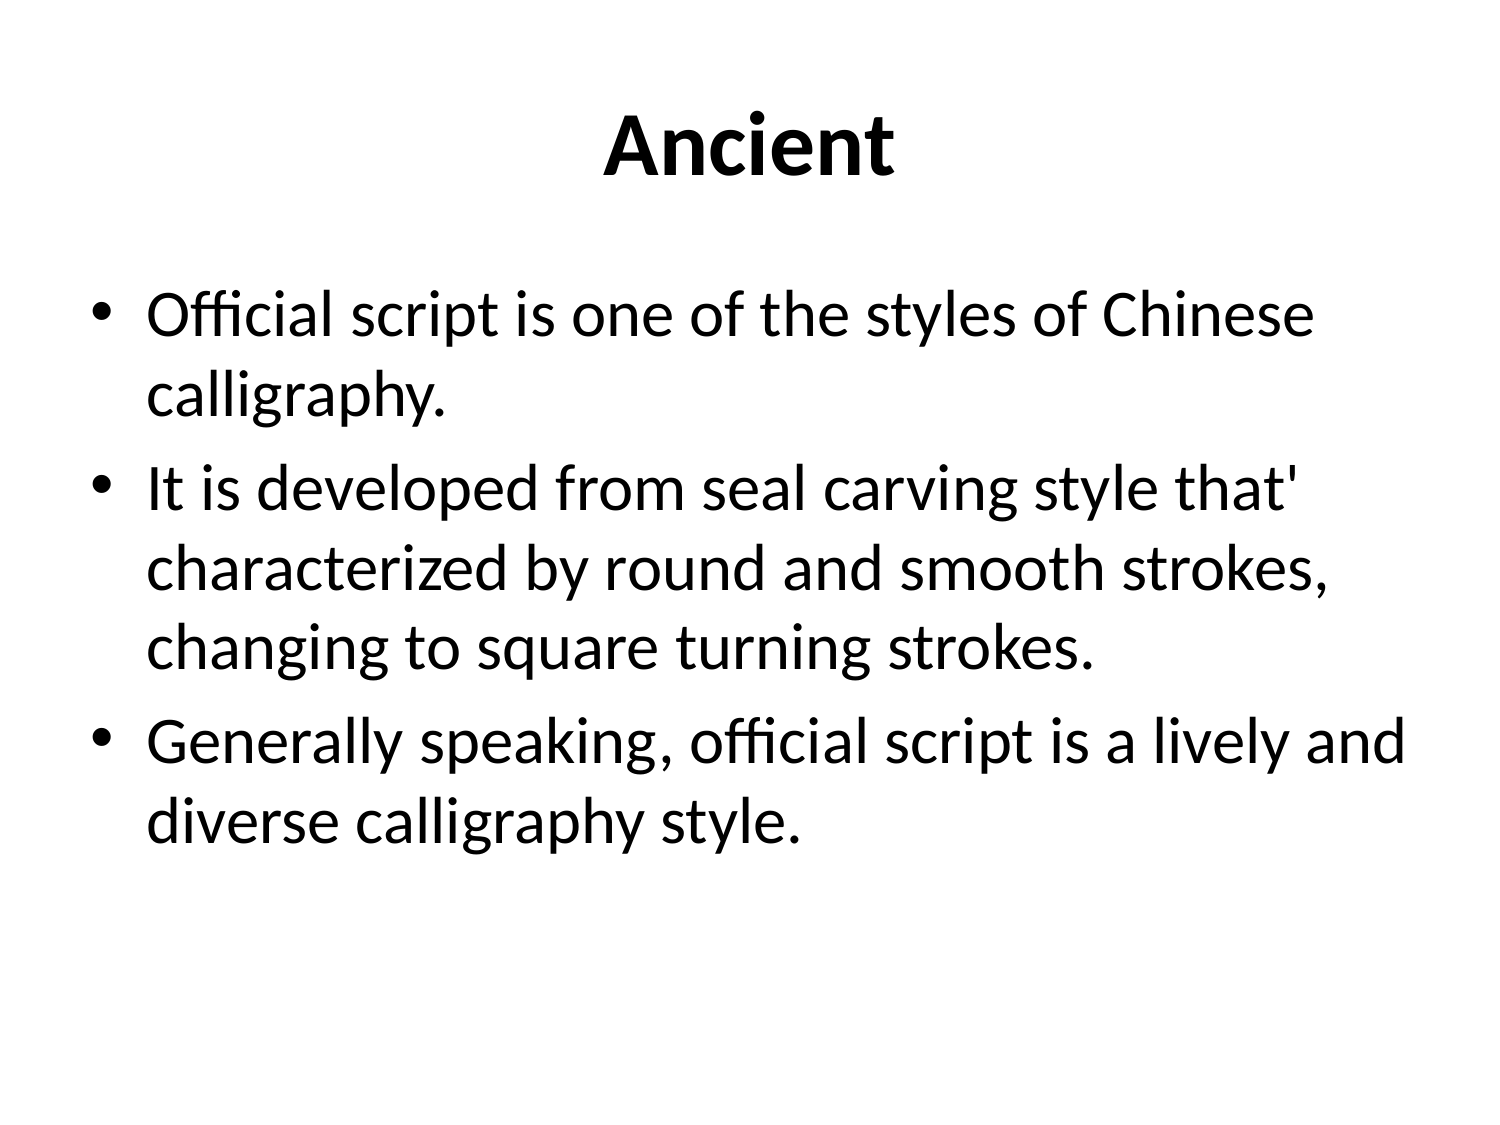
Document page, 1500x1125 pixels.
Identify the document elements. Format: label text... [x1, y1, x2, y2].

title Ancient [75, 45, 1425, 233]
list Official script is one of the styles of Chinese calligraphy. It is developed from seal carving style that' characterized by round and smooth strokes, changing to square turning strokes. Generally speaking, official script is a lively and diverse calligraphy style. [75, 262, 1425, 1063]
